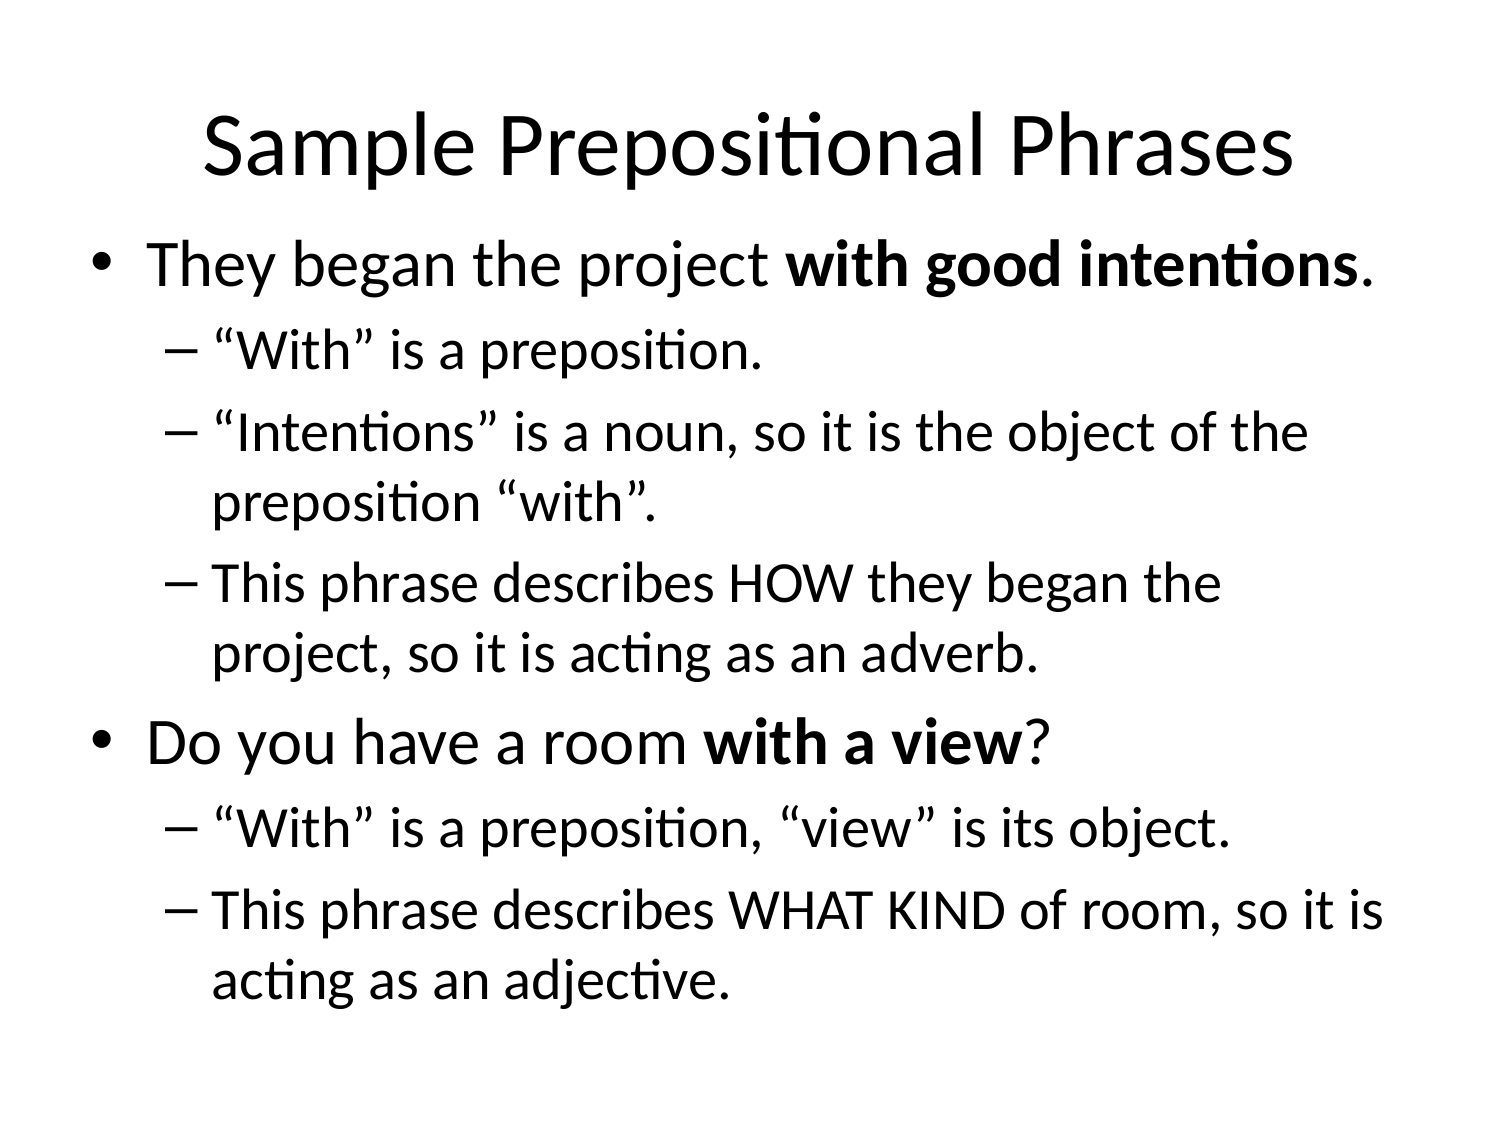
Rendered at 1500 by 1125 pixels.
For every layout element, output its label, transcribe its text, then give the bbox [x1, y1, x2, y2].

title Sample Prepositional Phrases [75, 45, 1425, 212]
list They began the project with good intentions. “With” is a preposition. “Intentions” is a noun, so it is the object of the preposition “with”. This phrase describes HOW they began the project, so it is acting as an adverb. Do you have a room with a view? “With” is a preposition, “view” is its object. This phrase describes WHAT KIND of room, so it is acting as an adjective. [75, 212, 1425, 1063]
